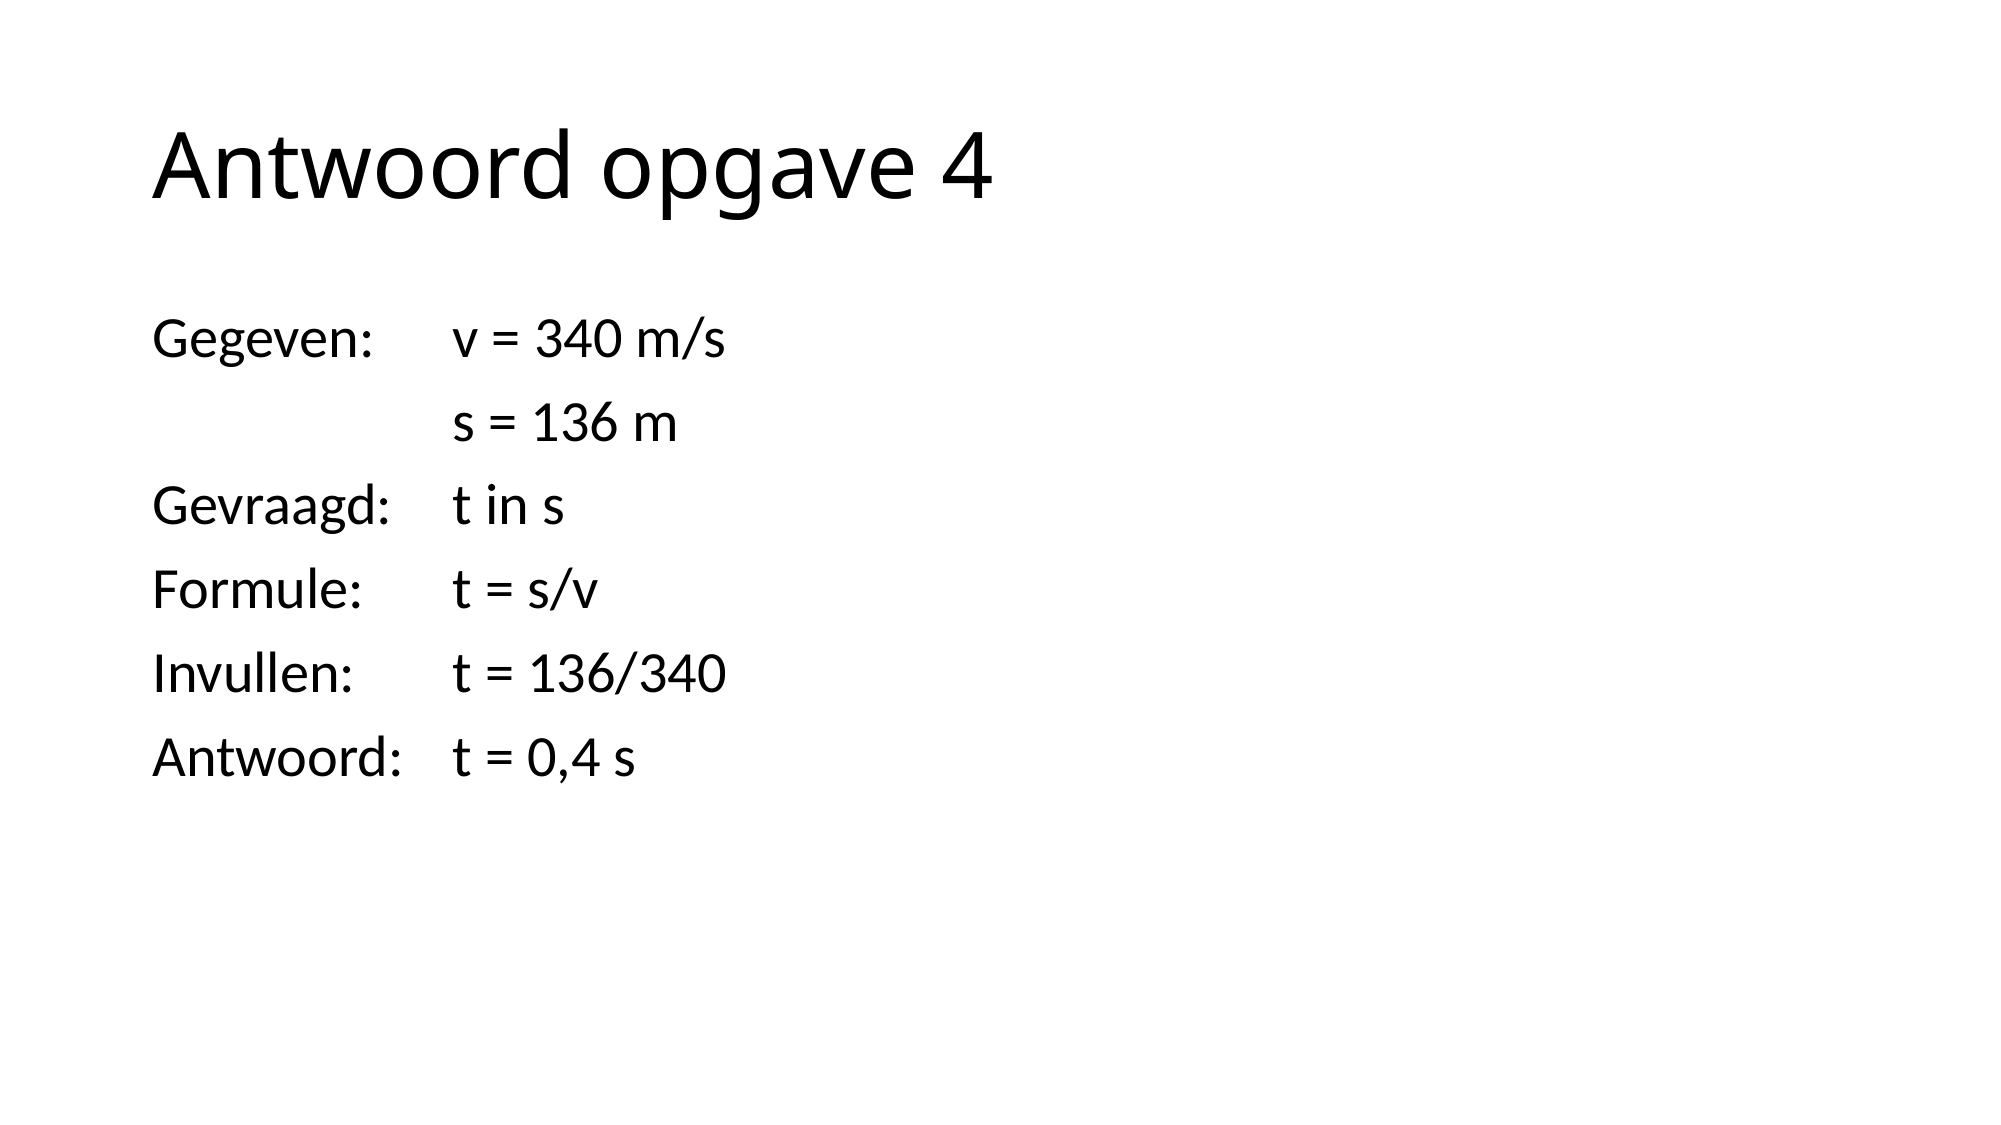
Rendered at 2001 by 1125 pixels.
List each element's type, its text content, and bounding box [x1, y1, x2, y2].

list Gegeven: v = 340 m/s s = 136 m Gevraagd: t in s Formule: t = s/v Invullen: t = 136/340 Antwoord: t = 0,4 s [137, 299, 1863, 1014]
title Antwoord opgave 4 [137, 59, 1863, 278]
